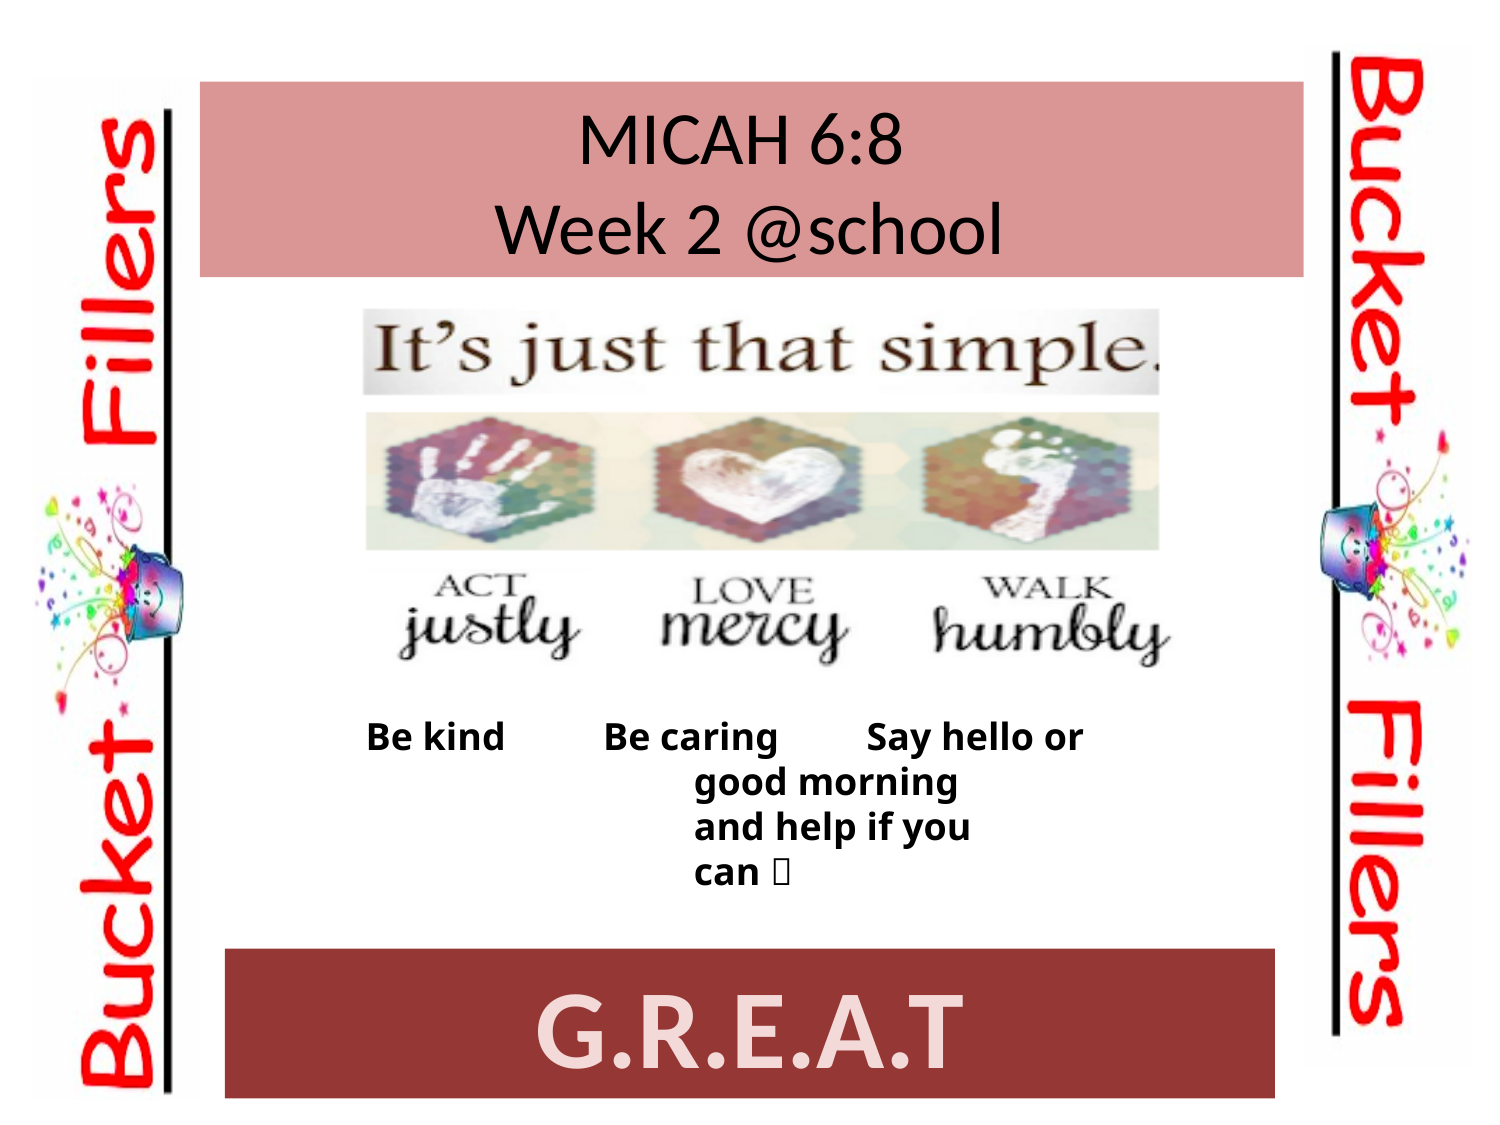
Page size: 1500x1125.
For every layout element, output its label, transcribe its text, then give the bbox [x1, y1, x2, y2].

text_box G.R.E.A.T [224, 948, 1275, 1099]
picture [0, 46, 1500, 1099]
text_box Be kind Be caring Say hello or good morning and help if you can  [240, 705, 1260, 946]
title MICAH 6:8 Week 2 @school [200, 81, 1303, 278]
